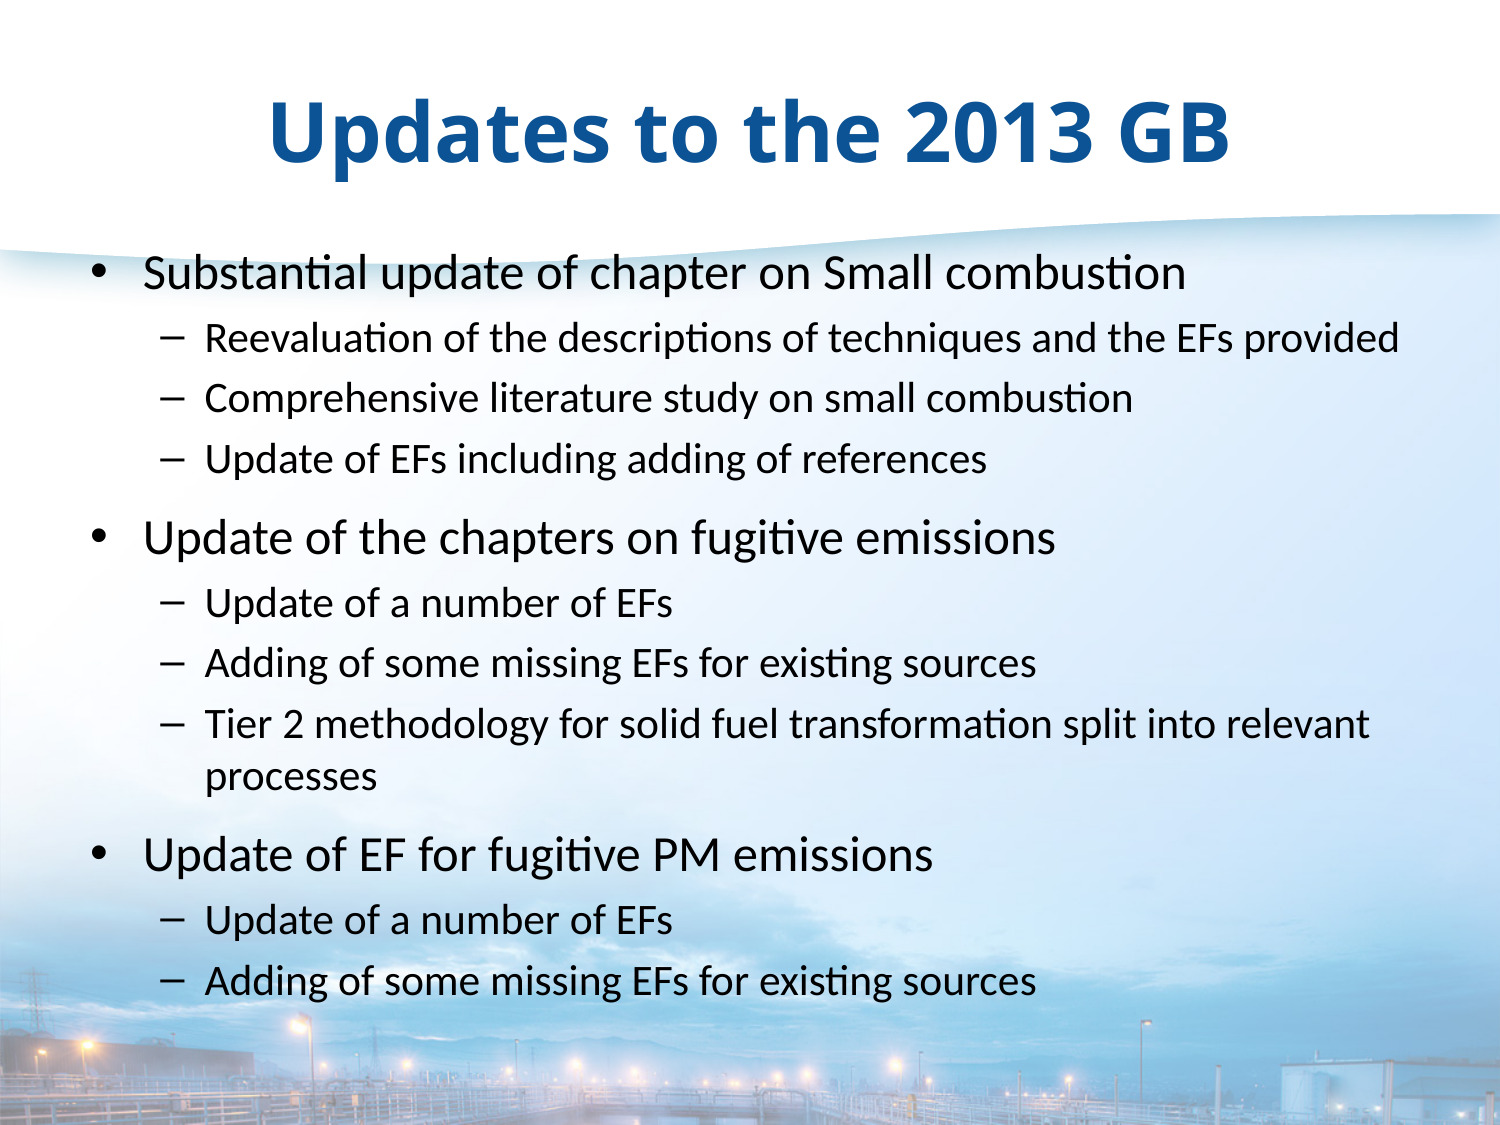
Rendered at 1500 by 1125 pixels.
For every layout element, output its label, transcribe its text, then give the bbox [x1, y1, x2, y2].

title Updates to the 2013 GB [75, 45, 1425, 231]
picture [0, 215, 1500, 1125]
list Substantial update of chapter on Small combustion Reevaluation of the descriptions of techniques and the EFs provided Comprehensive literature study on small combustion Update of EFs including adding of references Update of the chapters on fugitive emissions Update of a number of EFs Adding of some missing EFs for existing sources Tier 2 methodology for solid fuel transformation split into relevant processes Update of EF for fugitive PM emissions Update of a number of EFs Adding of some missing EFs for existing sources [75, 231, 1425, 1071]
